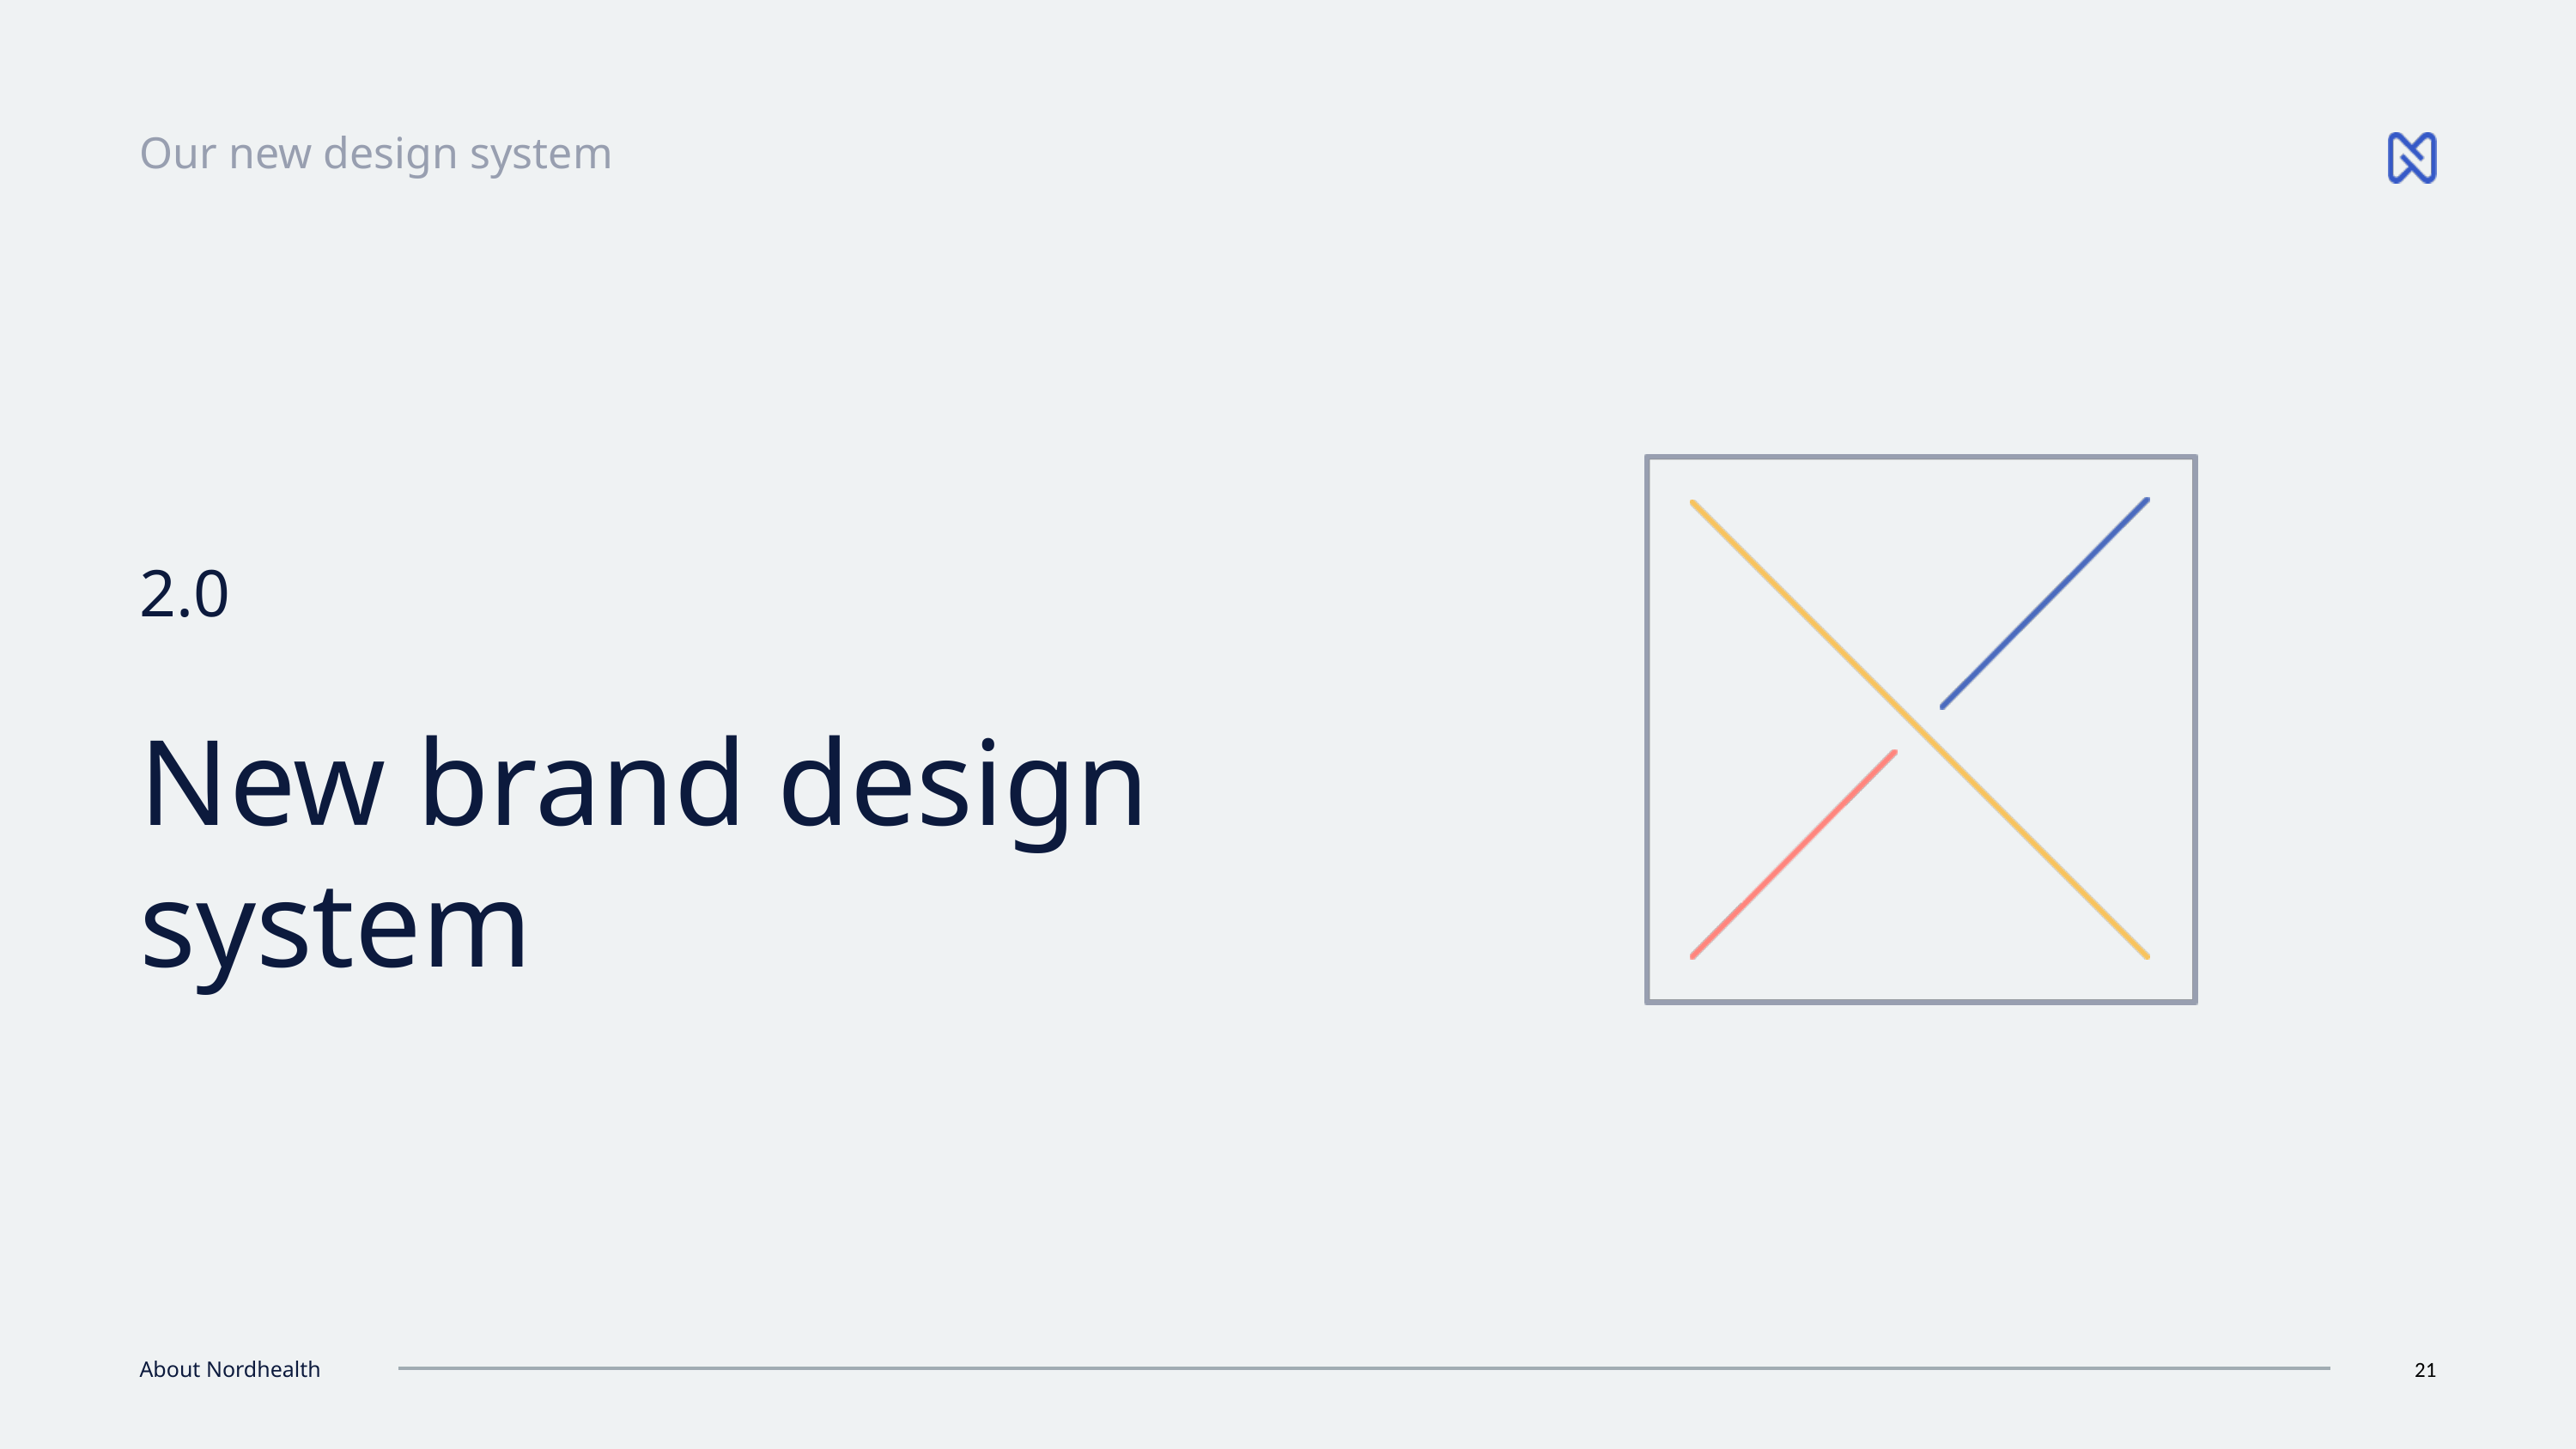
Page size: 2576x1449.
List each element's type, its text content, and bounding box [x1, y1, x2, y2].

text_box 2.0 New brand design system [139, 552, 1331, 991]
text_box 21 [2150, 1343, 2437, 1382]
text_box About Nordhealth [139, 1343, 433, 1382]
picture [398, 1367, 2330, 1370]
picture [1644, 454, 2198, 1005]
picture [2388, 132, 2437, 184]
text_box Our new design system [139, 118, 1008, 178]
